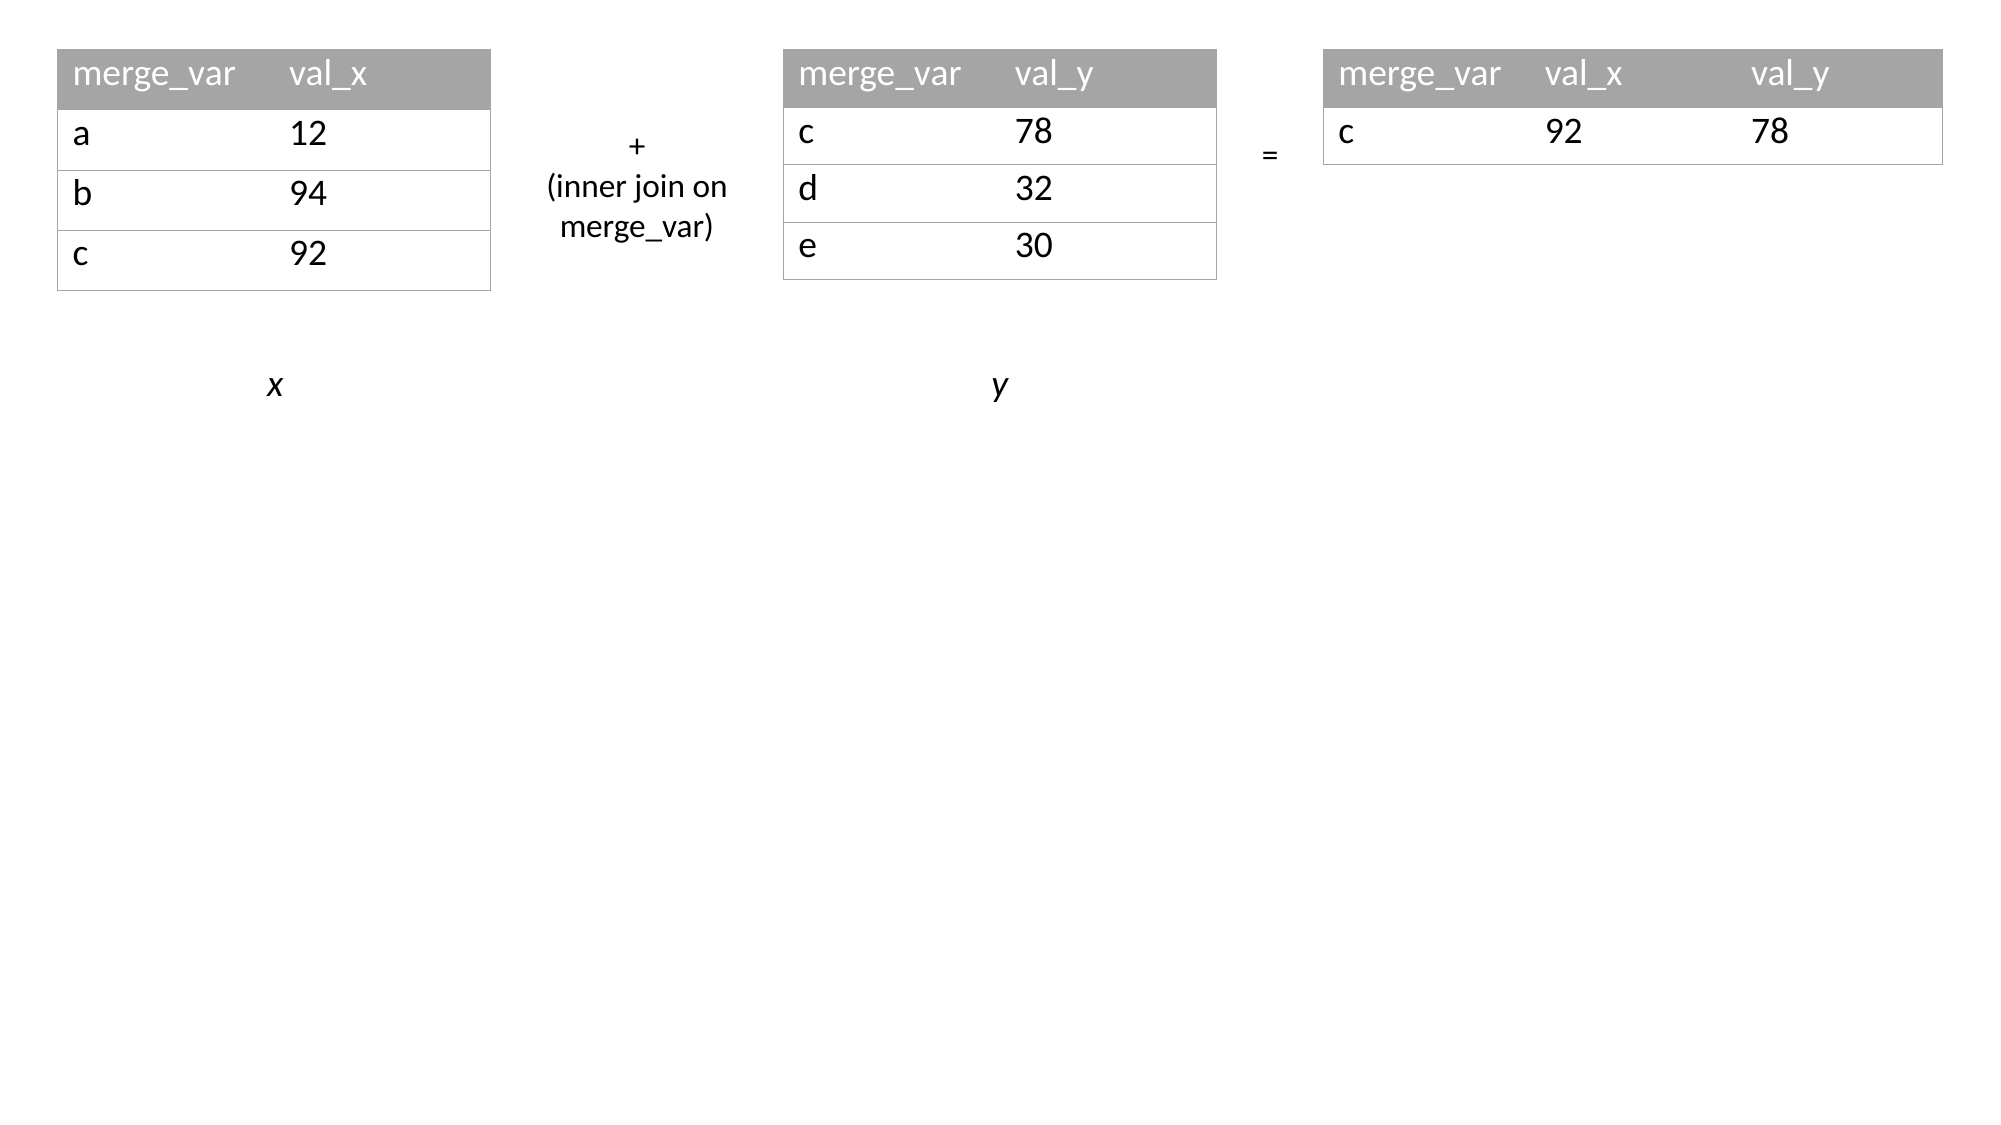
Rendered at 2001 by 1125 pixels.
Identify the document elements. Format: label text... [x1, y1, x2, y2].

text_box + (inner join on merge_var) [528, 116, 746, 252]
table_header val_y [1736, 50, 1942, 107]
table_cell 78 [1000, 108, 1216, 164]
table_cell c [784, 108, 1000, 164]
table_cell 92 [274, 231, 490, 290]
table_cell 78 [1736, 108, 1942, 164]
table_cell b [58, 171, 274, 230]
table_header merge_var [58, 50, 274, 109]
table_cell 92 [1530, 108, 1736, 164]
table_cell e [784, 223, 1000, 279]
table_cell 94 [274, 171, 490, 230]
table_header merge_var [1324, 50, 1530, 107]
table_cell 32 [1000, 165, 1216, 222]
table_header val_y [1000, 50, 1216, 107]
table_header val_x [1530, 50, 1736, 107]
table_cell d [784, 165, 1000, 222]
table_cell 30 [1000, 223, 1216, 279]
table_header val_x [274, 50, 490, 109]
table_header merge_var [784, 50, 1000, 107]
table_cell a [58, 110, 274, 170]
text_box x [229, 351, 321, 411]
table_cell c [1324, 108, 1530, 164]
table_cell 12 [274, 110, 490, 170]
text_box = [1224, 126, 1316, 181]
table_cell c [58, 231, 274, 290]
text_box y [954, 351, 1046, 411]
